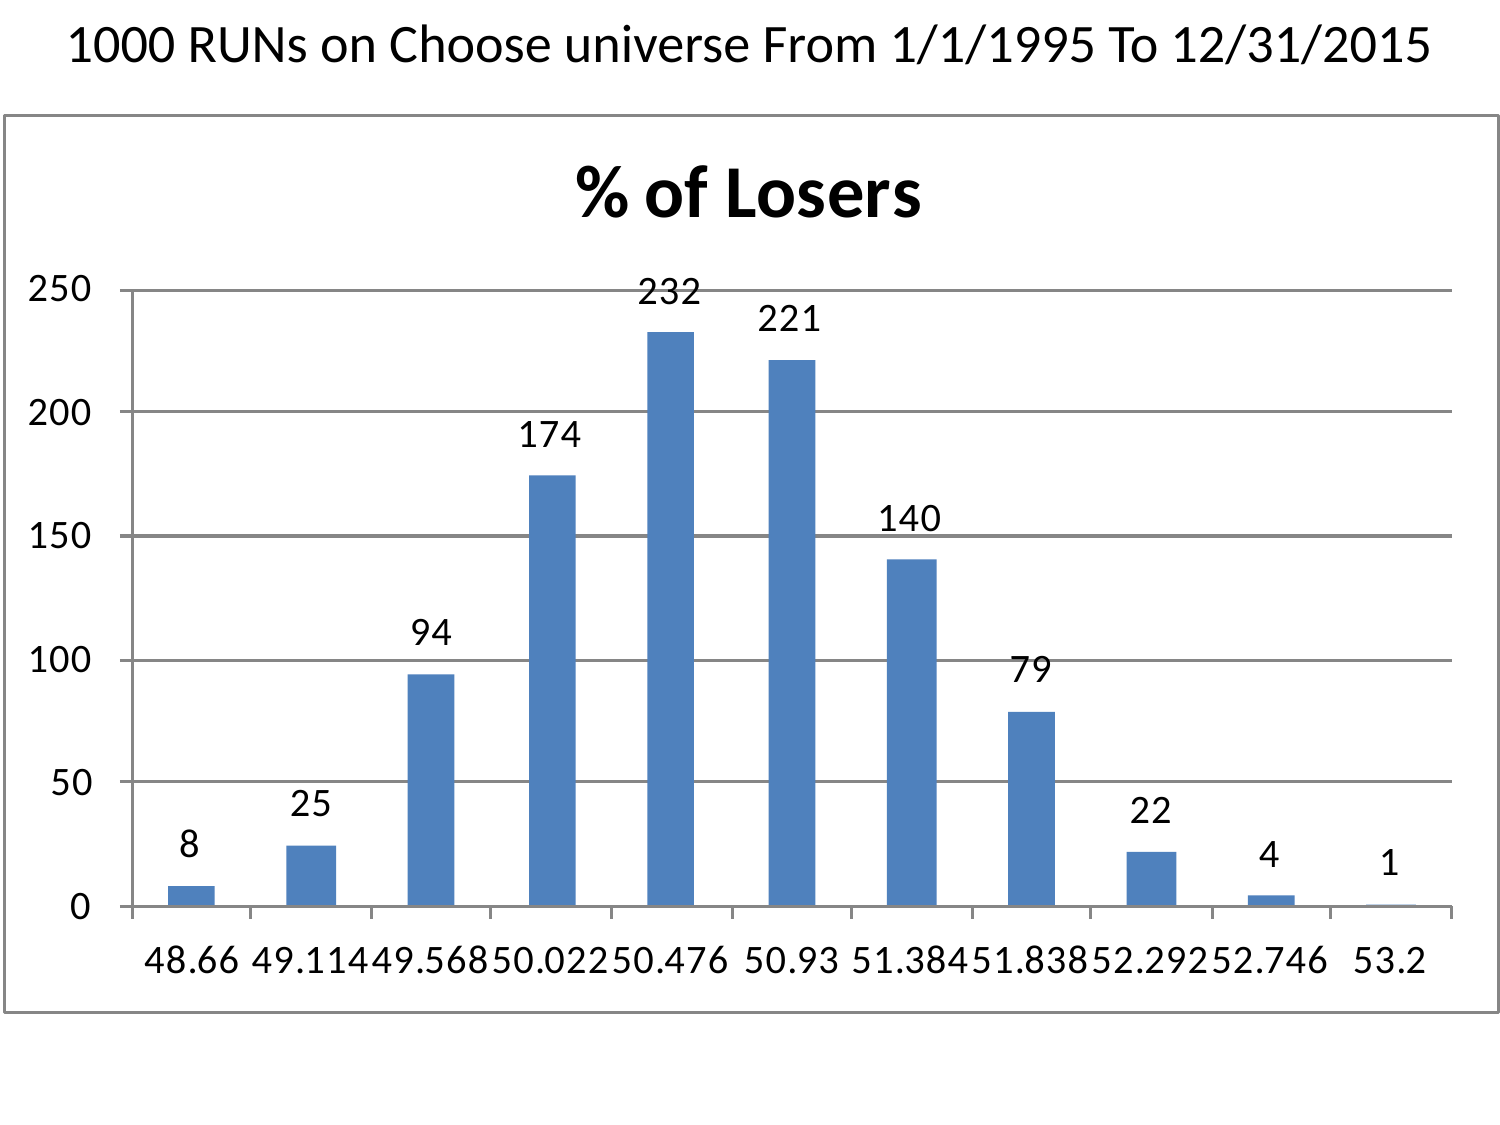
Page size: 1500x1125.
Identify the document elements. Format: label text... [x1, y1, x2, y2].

text_box 1000 RUNs on Choose universe From 1/1/1995 To 12/31/2015 [0, 0, 1500, 81]
picture [0, 110, 1500, 1014]
